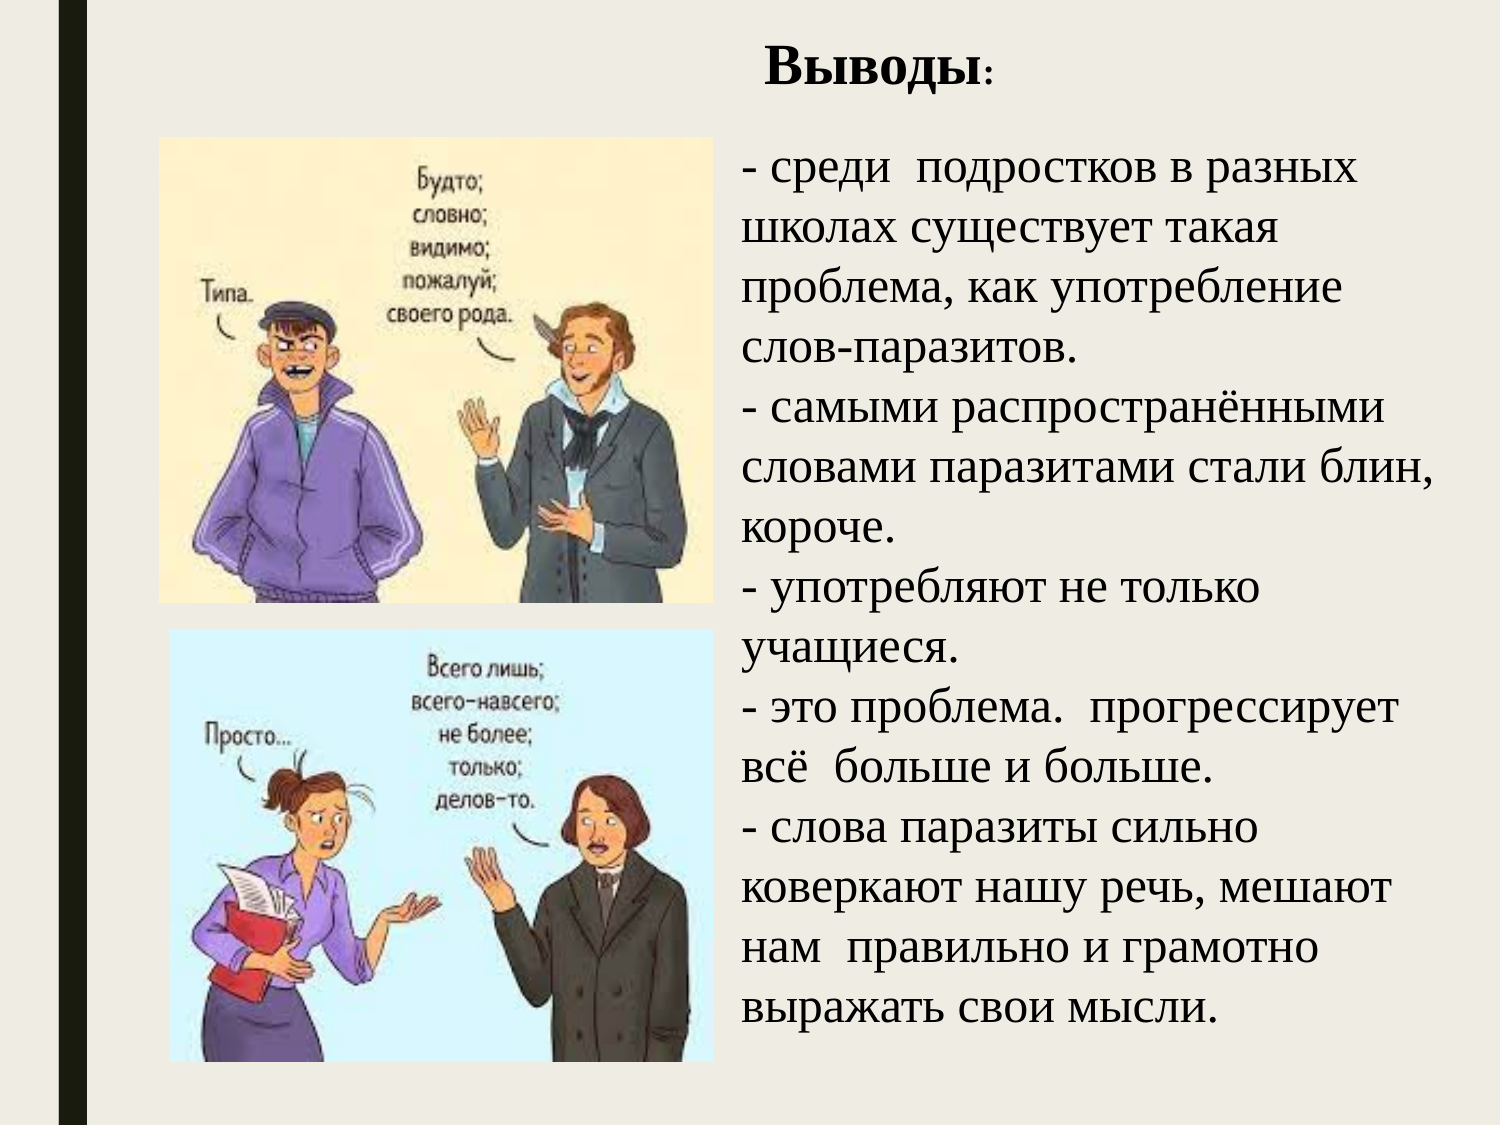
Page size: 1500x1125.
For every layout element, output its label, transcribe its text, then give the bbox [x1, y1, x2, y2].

picture [169, 629, 713, 1062]
text_box - среди подростков в разных школах существует такая проблема, как употребление слов-паразитов. - самыми распространёнными словами паразитами стали блин, короче. - употребляют не только учащиеся. - это проблема. прогрессирует всё больше и больше. - слова паразиты сильно коверкают нашу речь, мешают нам правильно и грамотно выражать свои мысли. [726, 125, 1459, 1041]
picture [159, 137, 713, 603]
text_box Выводы: [750, 19, 1128, 104]
